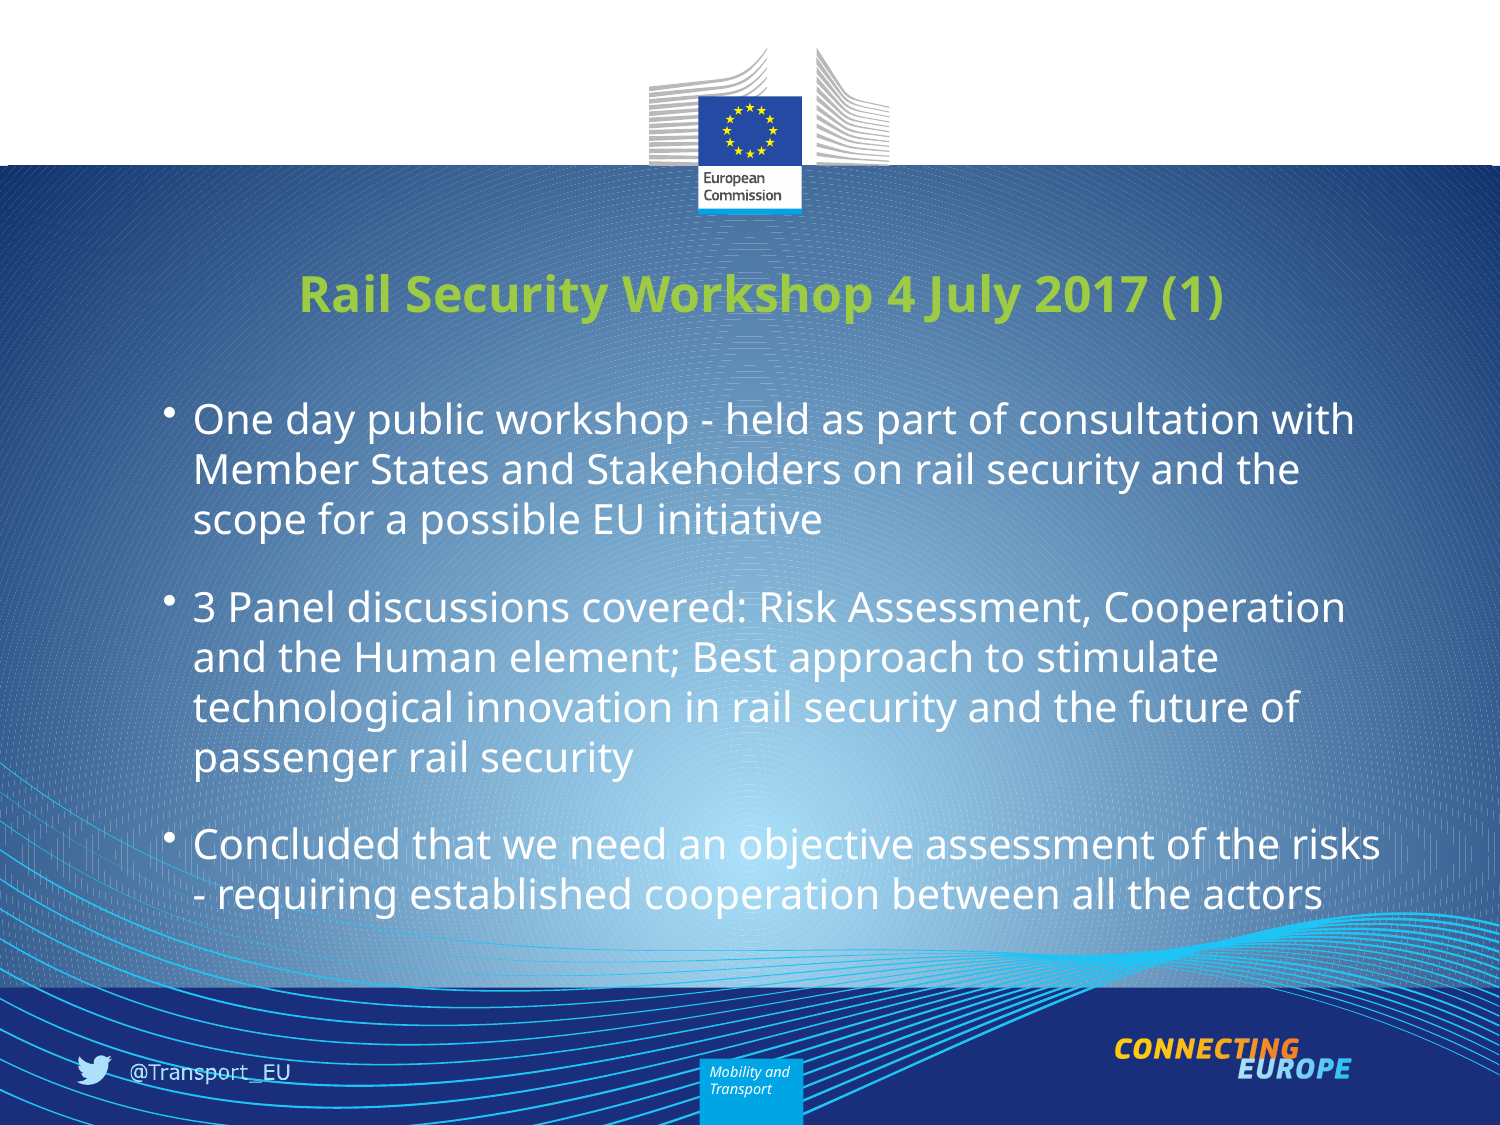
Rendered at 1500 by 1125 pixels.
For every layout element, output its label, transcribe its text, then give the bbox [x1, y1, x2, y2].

picture [1112, 1036, 1355, 1081]
title Rail Security Workshop 4 July 2017 (1) [76, 255, 1447, 327]
list One day public workshop - held as part of consultation with Member States and Stakeholders on rail security and the scope for a possible EU initiative 3 Panel discussions covered: Risk Assessment, Cooperation and the Human element; Best approach to stimulate technological innovation in rail security and the future of passenger rail security Concluded that we need an objective assessment of the risks - requiring established cooperation between all the actors [147, 385, 1400, 939]
